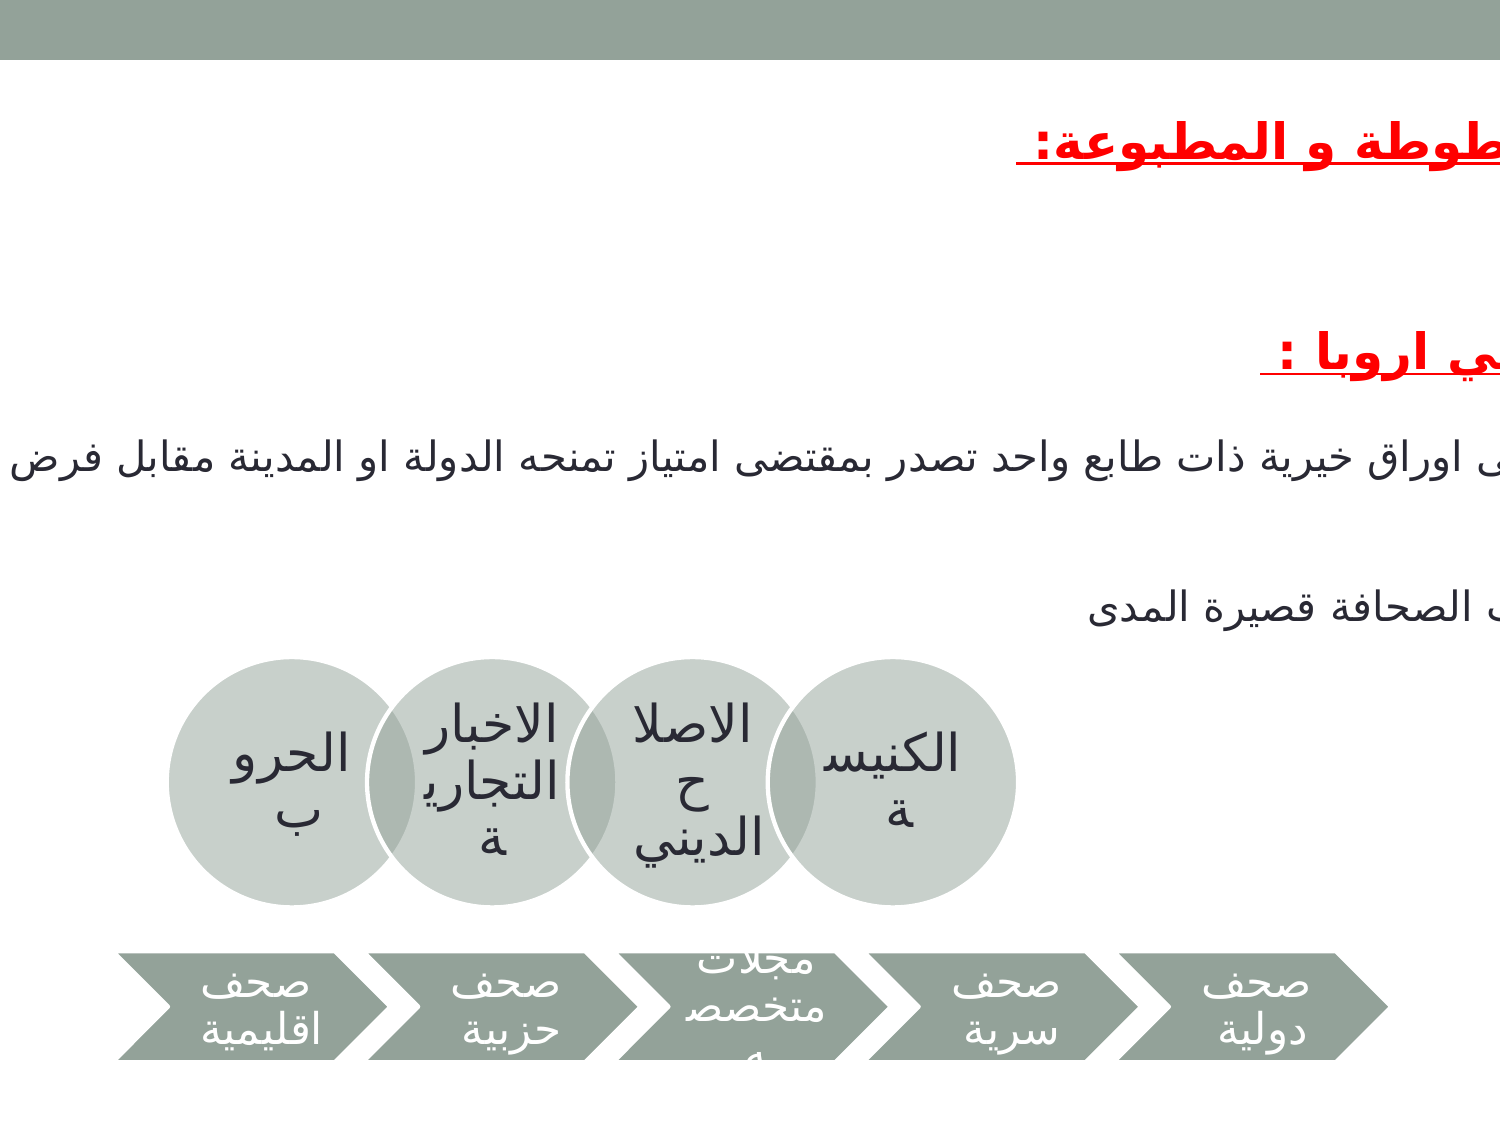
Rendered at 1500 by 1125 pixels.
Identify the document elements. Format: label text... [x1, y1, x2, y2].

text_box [111, 916, 1392, 1097]
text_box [100, 656, 1085, 908]
text_box الصحف المخطوطة و المطبوعة: اختراع الطباعة الصحافة في اروبا : كانت عبارة على اوراق خيرية ذات طابع واحد تصدر بمقتضى امتياز تمنحه الدولة او المدينة مقابل فرض الرقابة عليها في هولندا كانت الصحافة قصيرة المدى الانجليز الحرية تخدم الصحافة [0, 101, 1500, 1125]
